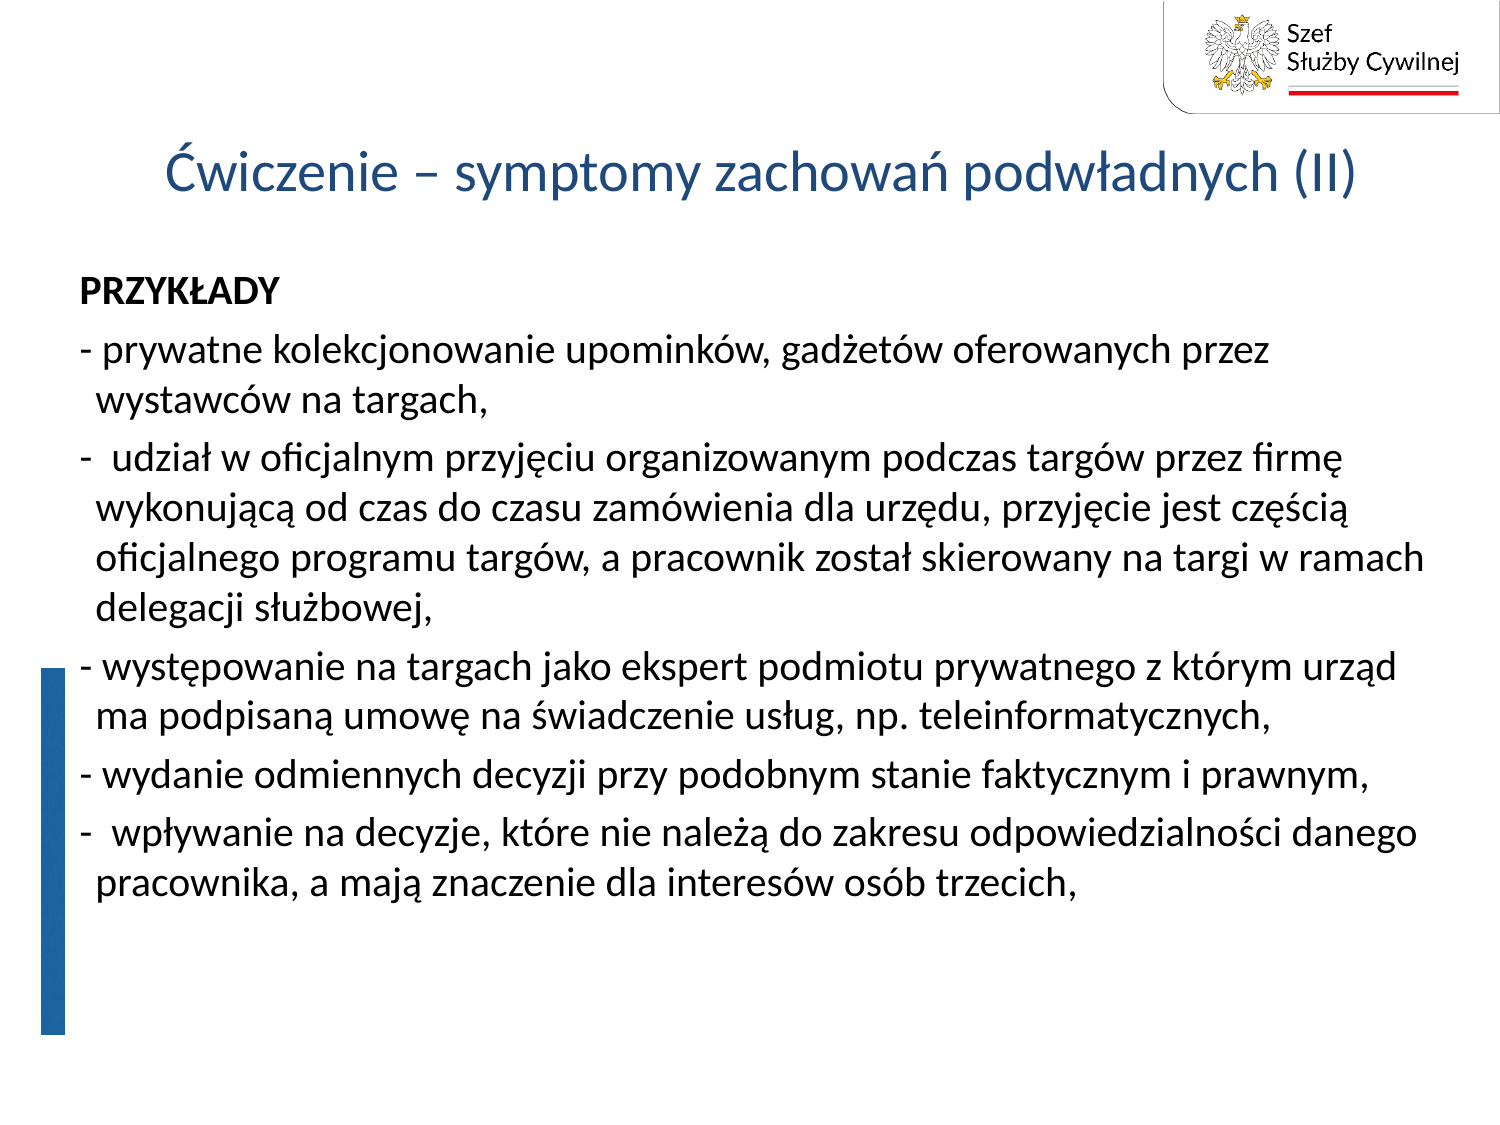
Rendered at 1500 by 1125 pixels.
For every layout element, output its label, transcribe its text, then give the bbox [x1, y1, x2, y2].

picture [1163, 0, 1500, 114]
list PRZYKŁADY - prywatne kolekcjonowanie upominków, gadżetów oferowanych przez wystawców na targach, - udział w oficjalnym przyjęciu organizowanym podczas targów przez firmę wykonującą od czas do czasu zamówienia dla urzędu, przyjęcie jest częścią oficjalnego programu targów, a pracownik został skierowany na targi w ramach delegacji służbowej, - występowanie na targach jako ekspert podmiotu prywatnego z którym urząd ma podpisaną umowę na świadczenie usług, np. teleinformatycznych, - wydanie odmiennych decyzji przy podobnym stanie faktycznym i prawnym, - wpływanie na decyzje, które nie należą do zakresu odpowiedzialności danego pracownika, a mają znaczenie dla interesów osób trzecich, [64, 160, 1459, 1012]
picture [41, 668, 65, 1035]
title Ćwiczenie – symptomy zachowań podwładnych (II) [100, 125, 1424, 160]
